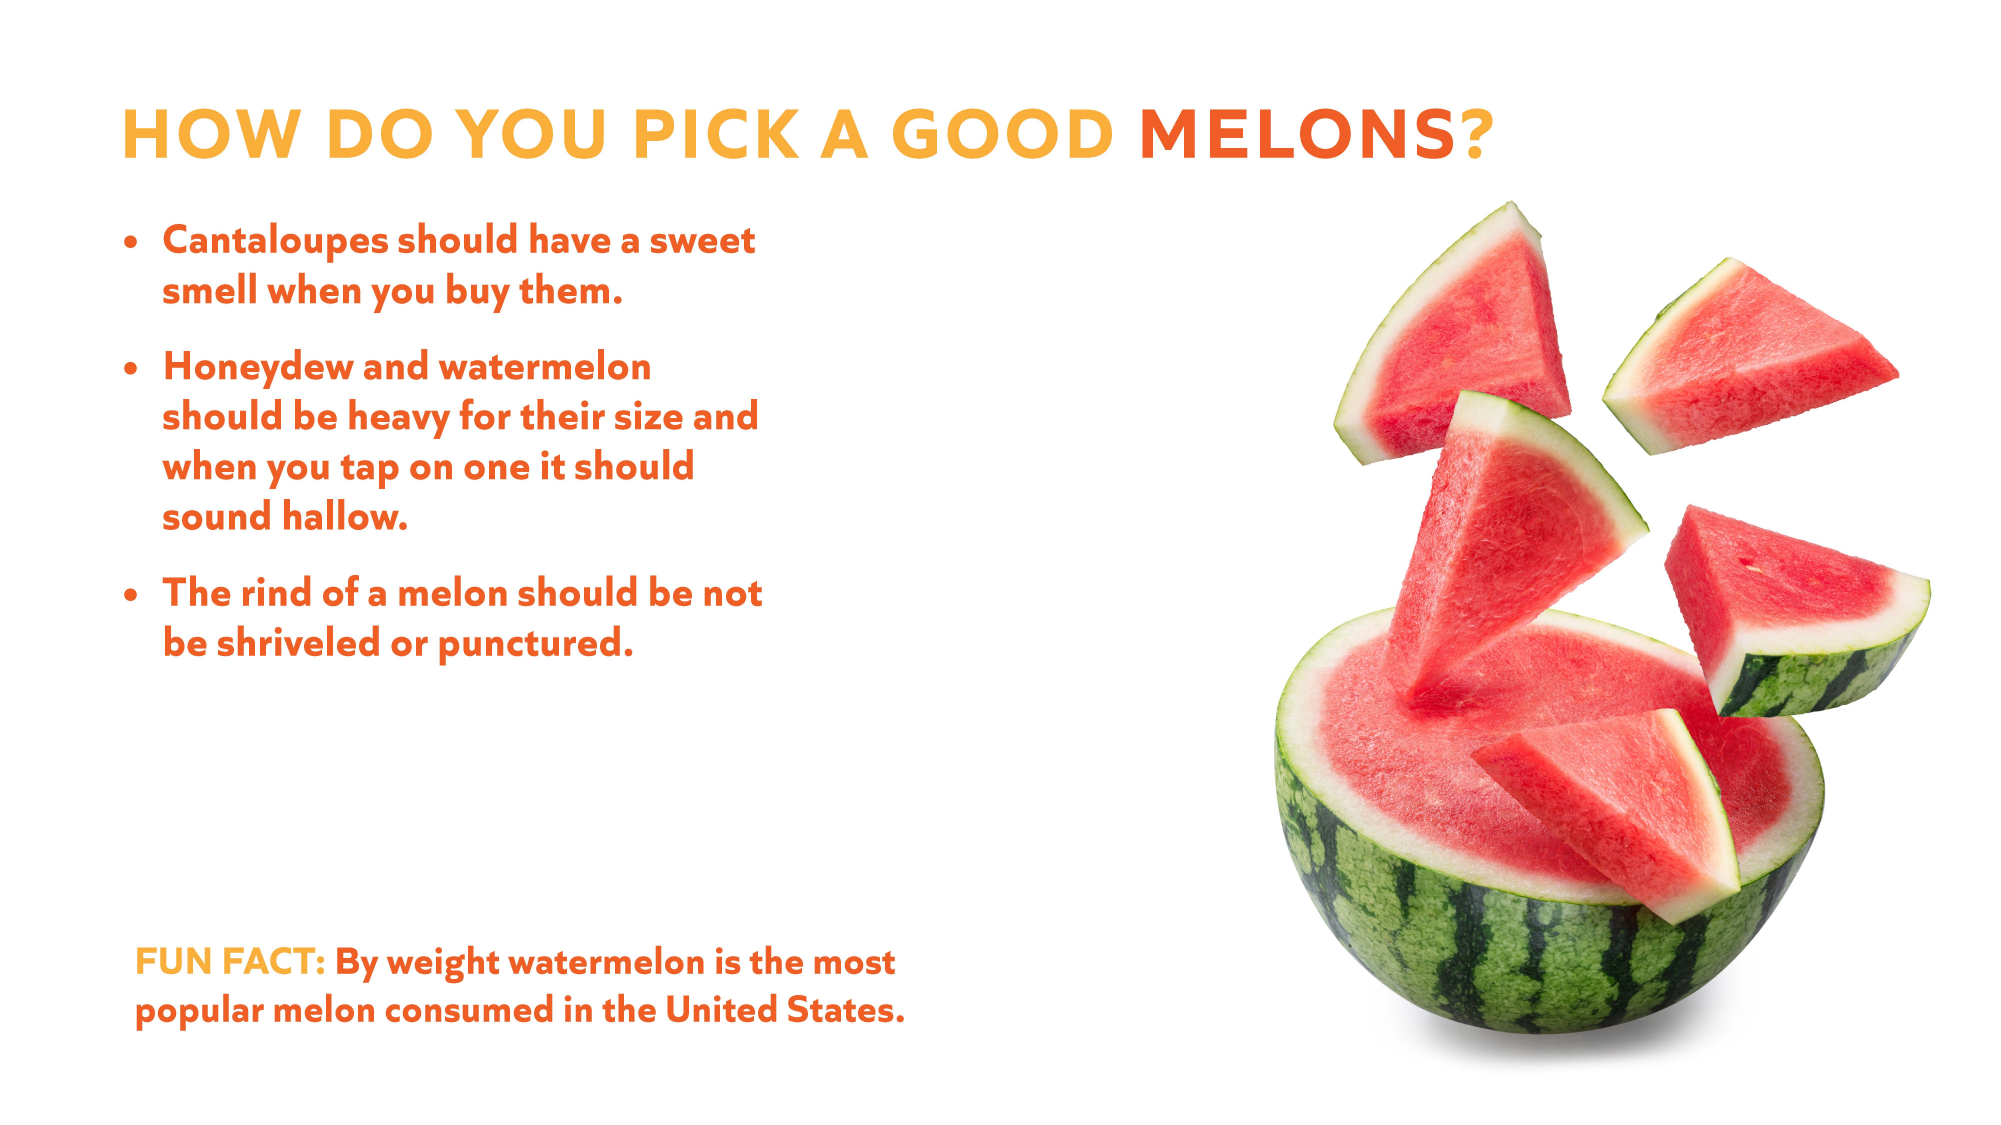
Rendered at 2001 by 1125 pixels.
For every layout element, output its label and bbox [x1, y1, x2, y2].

list [0, 0, 2000, 1125]
